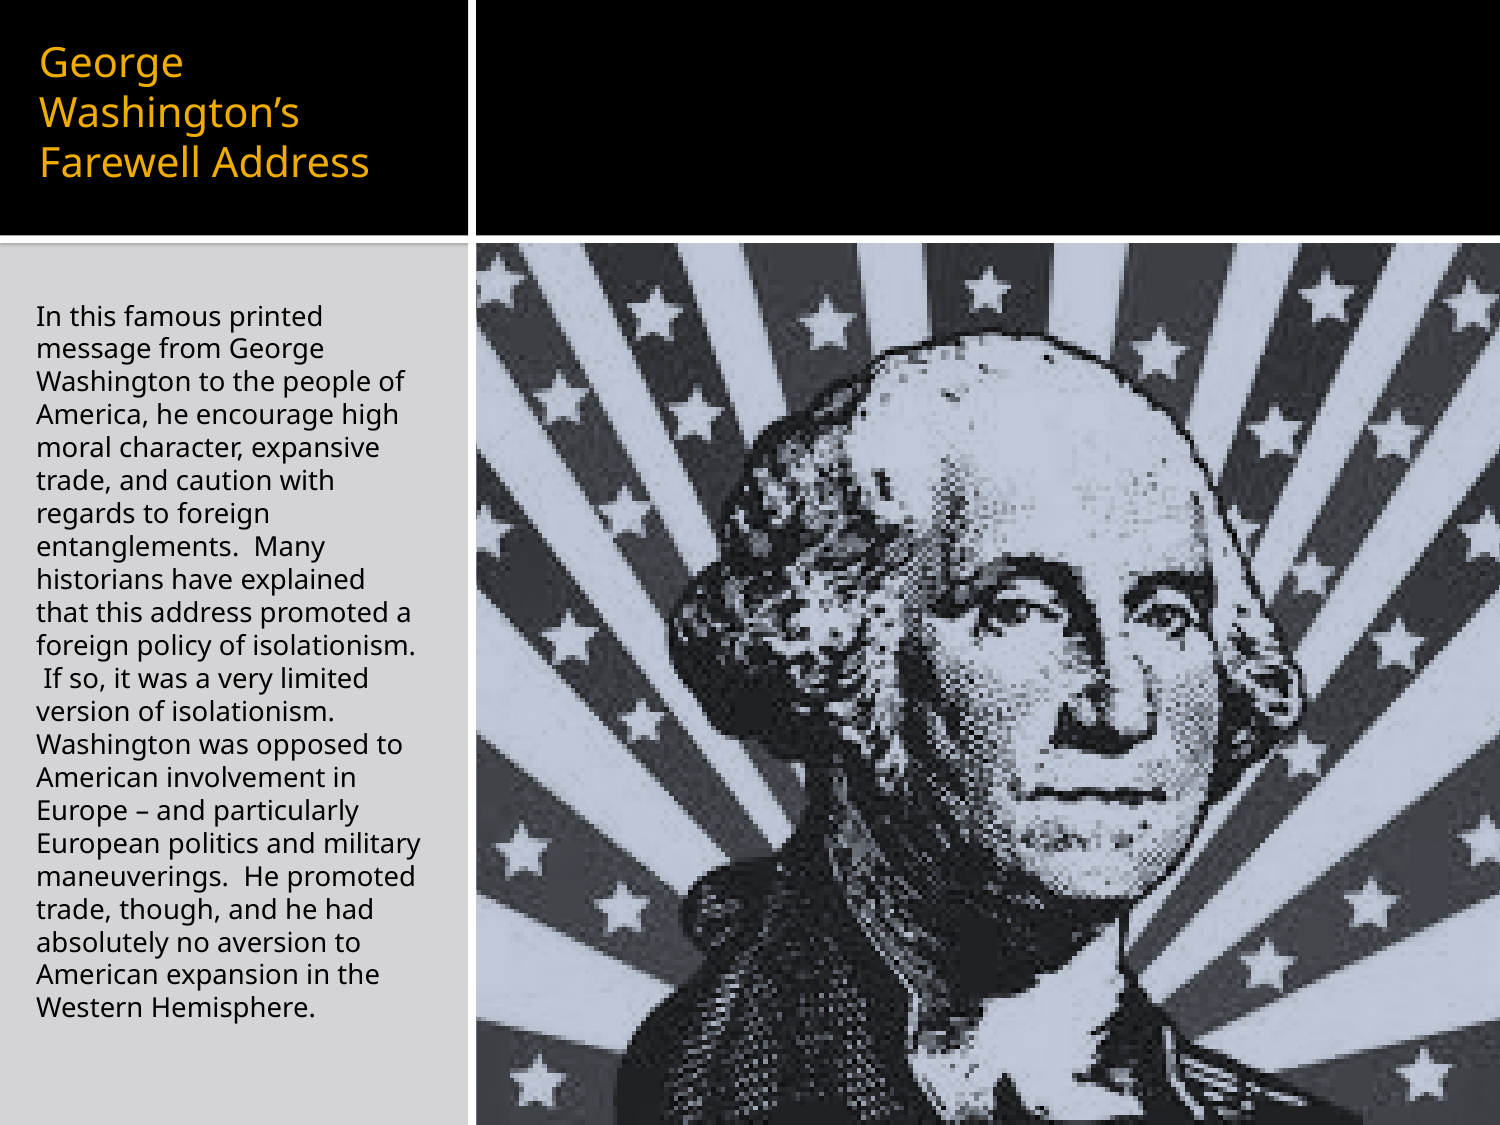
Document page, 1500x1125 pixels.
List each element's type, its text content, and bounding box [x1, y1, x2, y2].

list In this famous printed message from George Washington to the people of America, he encourage high moral character, expansive trade, and caution with regards to foreign entanglements. Many historians have explained that this address promoted a foreign policy of isolationism. If so, it was a very limited version of isolationism. Washington was opposed to American involvement in Europe – and particularly European politics and military maneuverings. He promoted trade, though, and he had absolutely no aversion to American expansion in the Western Hemisphere. [26, 283, 438, 1063]
title George Washington’s Farewell Address [26, 25, 442, 186]
picture [476, 243, 1500, 1125]
